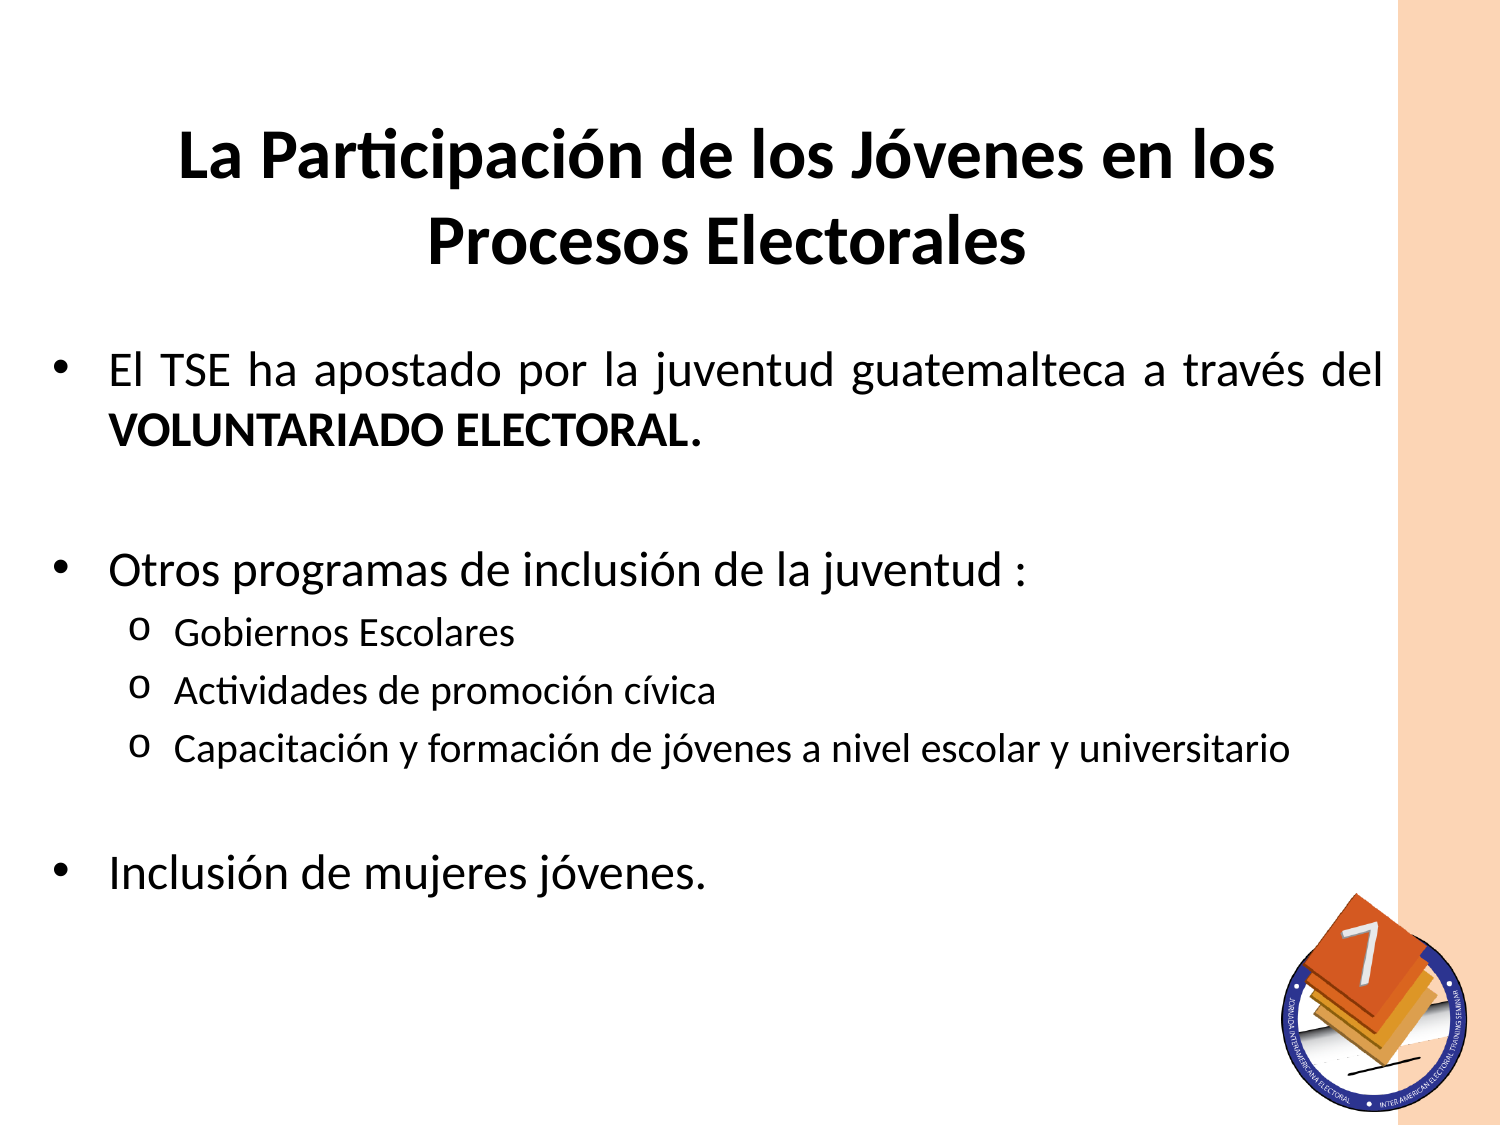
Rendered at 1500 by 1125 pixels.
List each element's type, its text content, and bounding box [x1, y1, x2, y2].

text_box [1398, 0, 1500, 1125]
picture [1281, 893, 1471, 1112]
text_box La Participación de los Jóvenes en los Procesos Electorales [53, 99, 1398, 288]
text_box El TSE ha apostado por la juventud guatemalteca a través del VOLUNTARIADO ELECTORAL. Otros programas de inclusión de la juventud : Gobiernos Escolares Actividades de promoción cívica Capacitación y formación de jóvenes a nivel escolar y universitario Inclusión de mujeres jóvenes. [37, 328, 1398, 941]
